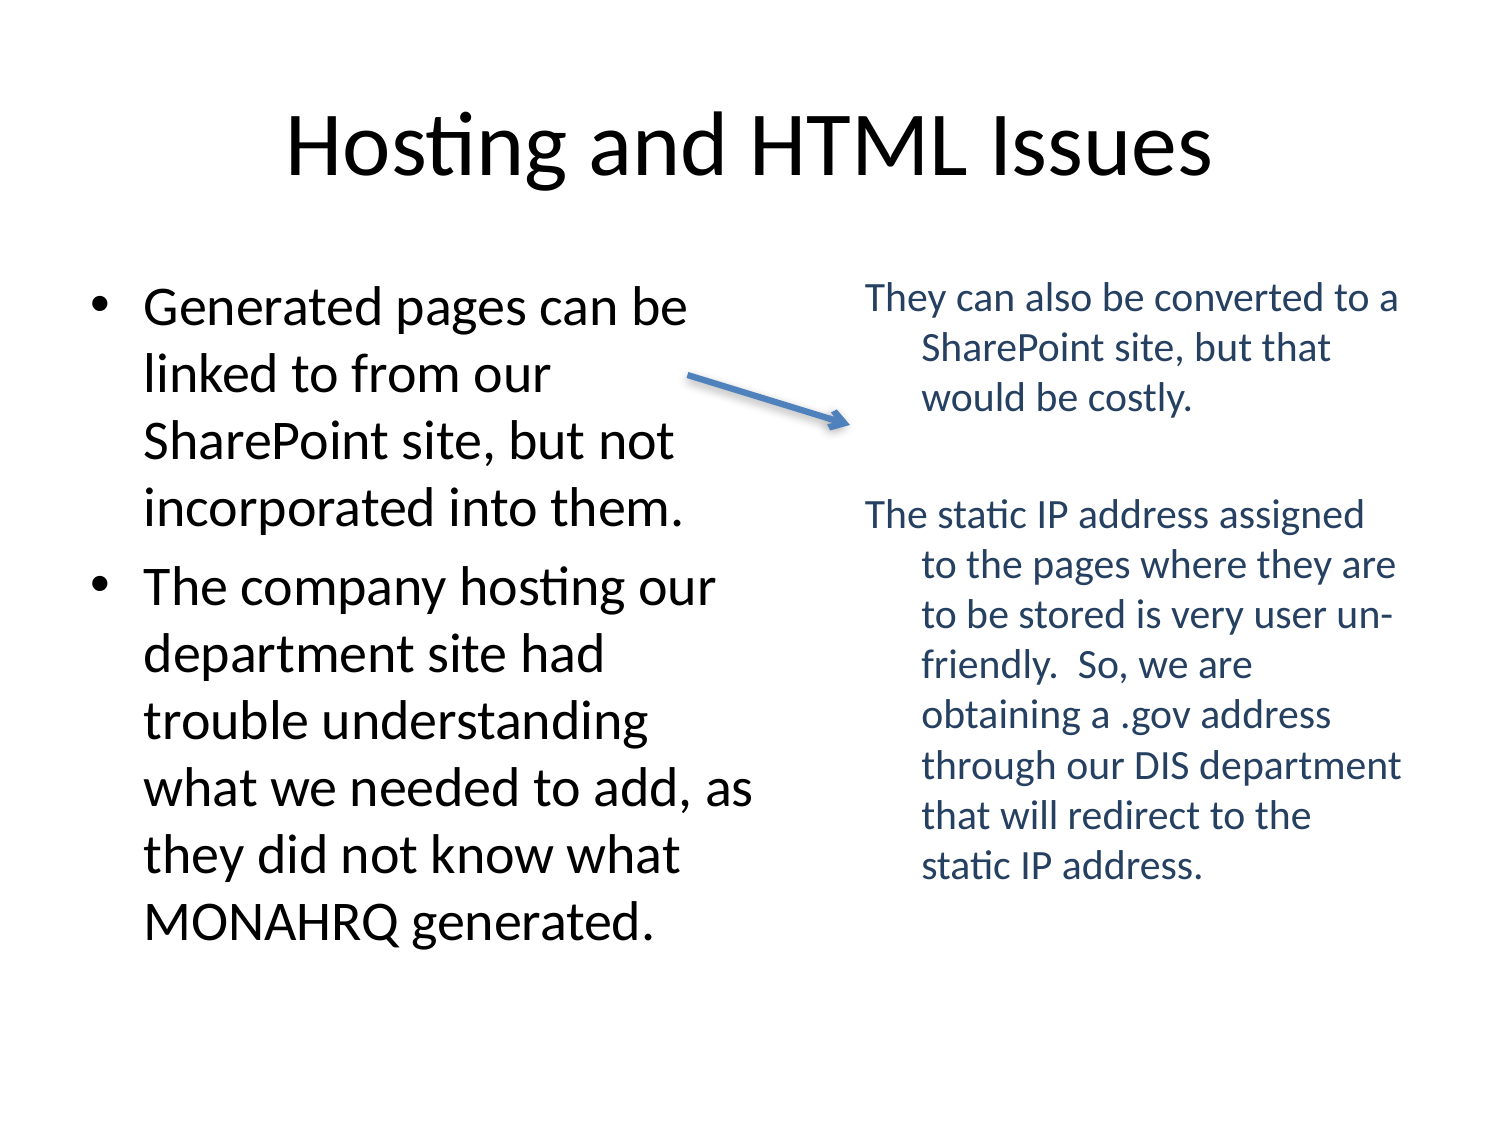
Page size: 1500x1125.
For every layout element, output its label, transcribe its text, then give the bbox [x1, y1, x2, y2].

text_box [687, 374, 851, 426]
list Generated pages can be linked to from our SharePoint site, but not incorporated into them. The company hosting our department site had trouble understanding what we needed to add, as they did not know what MONAHRQ generated. [75, 262, 775, 1005]
title Hosting and HTML Issues [75, 45, 1425, 233]
list They can also be converted to a SharePoint site, but that would be costly. The static IP address assigned to the pages where they are to be stored is very user un-friendly. So, we are obtaining a .gov address through our DIS department that will redirect to the static IP address. [849, 262, 1425, 1005]
